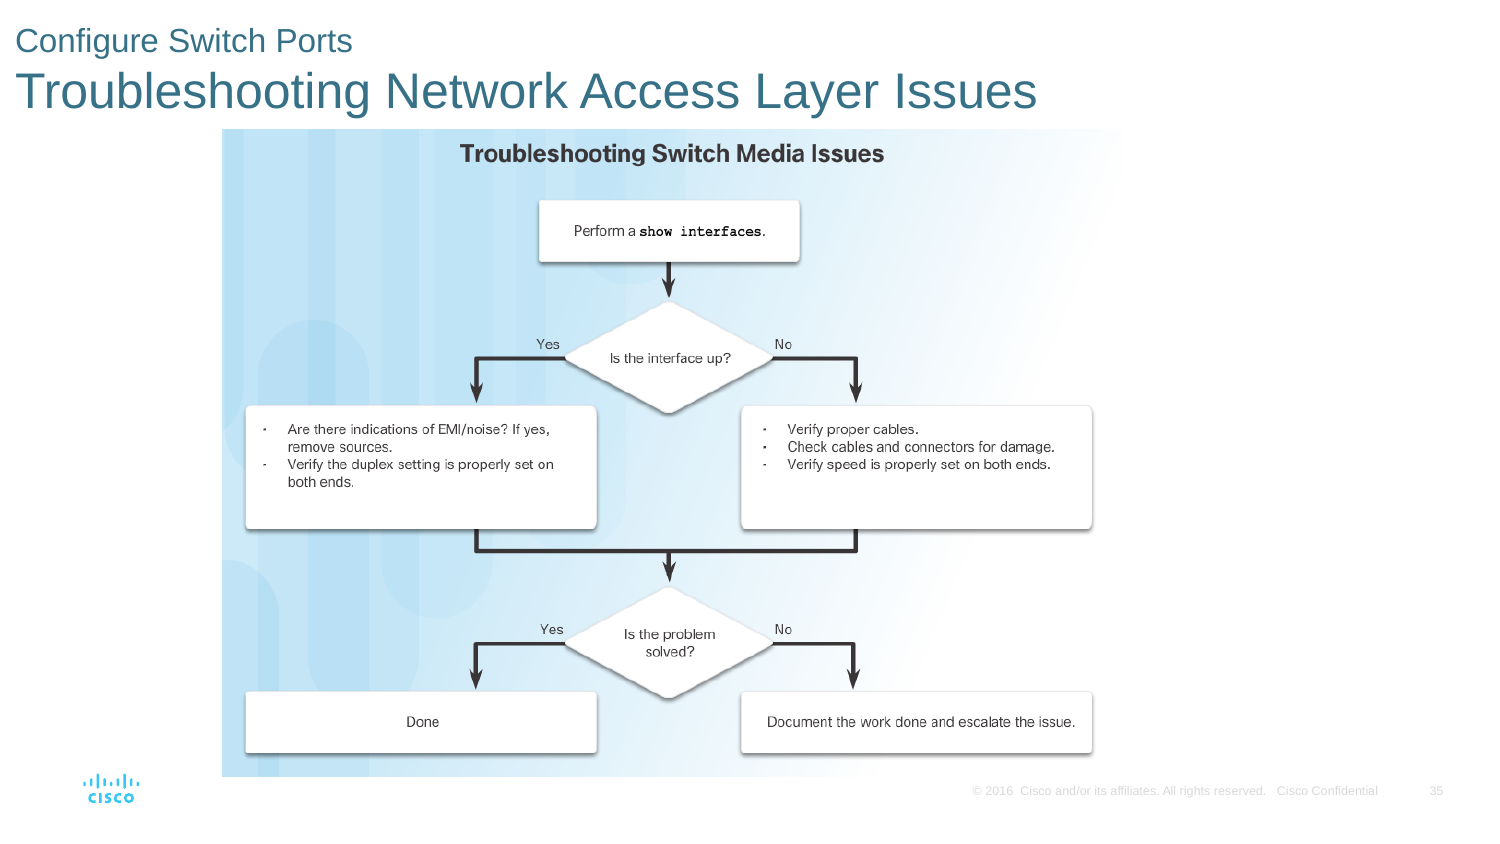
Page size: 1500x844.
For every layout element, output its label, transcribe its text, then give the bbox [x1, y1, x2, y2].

title Configure Switch Ports Troubleshooting Network Access Layer Issues [0, 6, 1500, 131]
picture [222, 129, 1122, 777]
